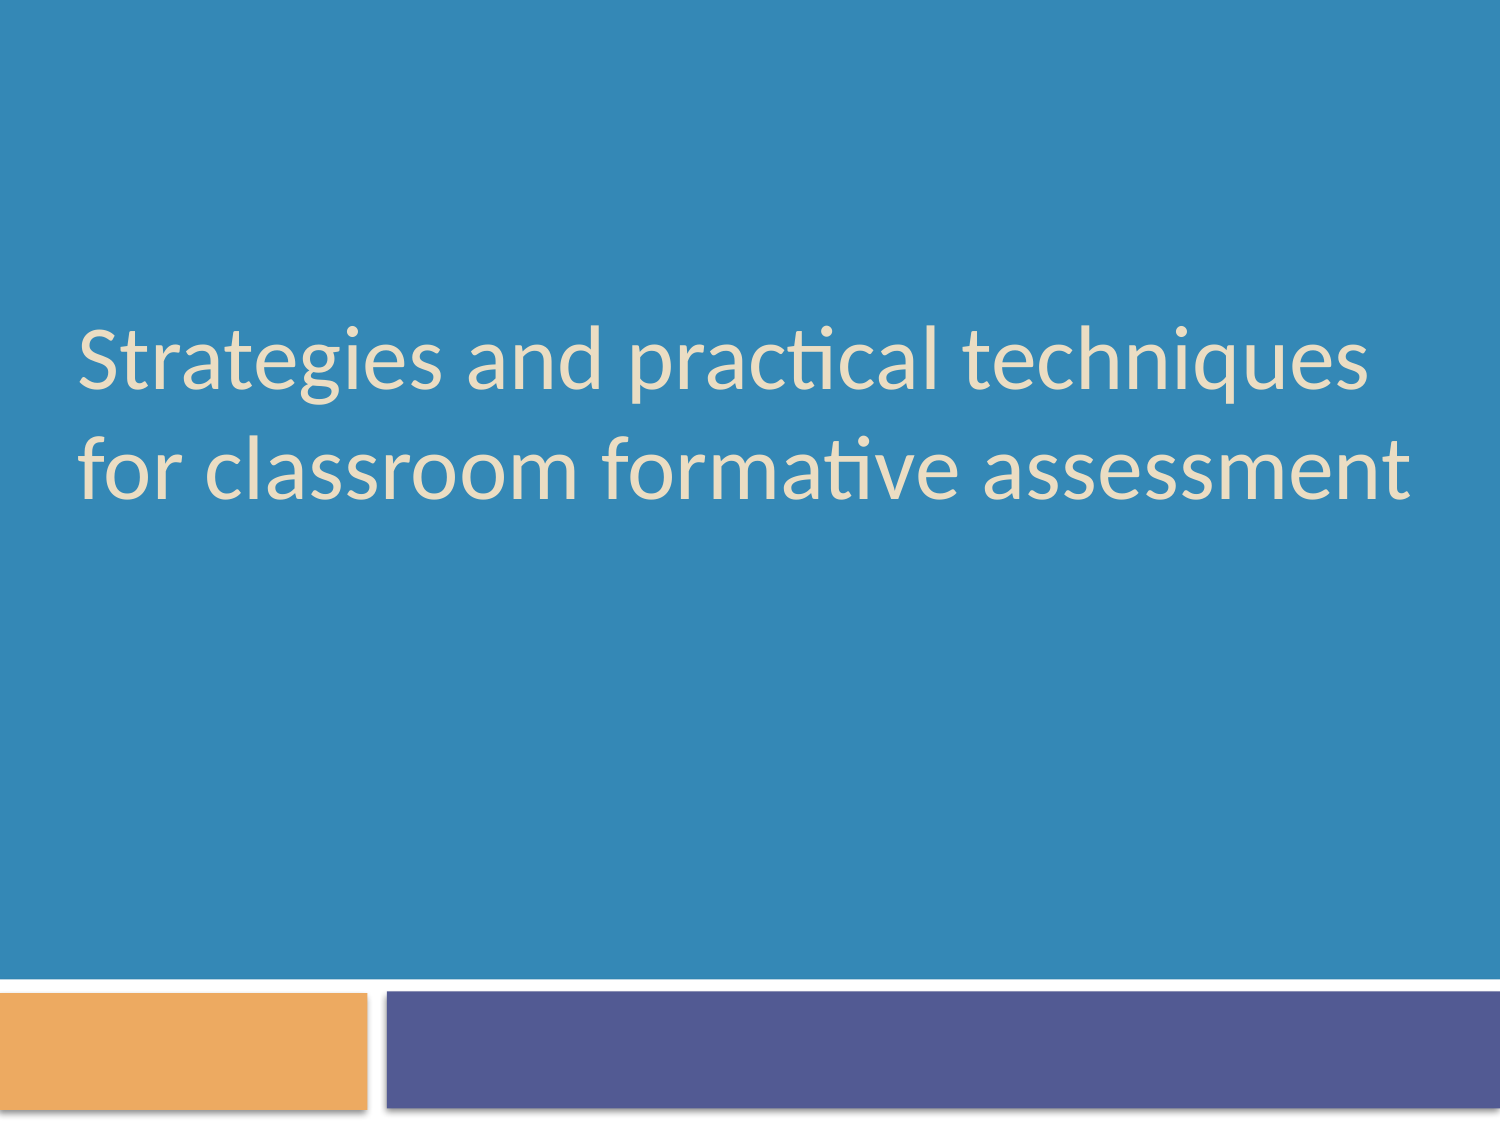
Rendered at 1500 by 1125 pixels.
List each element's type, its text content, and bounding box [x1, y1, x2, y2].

title Strategies and practical techniques for classroom formative assessment [62, 97, 1446, 718]
